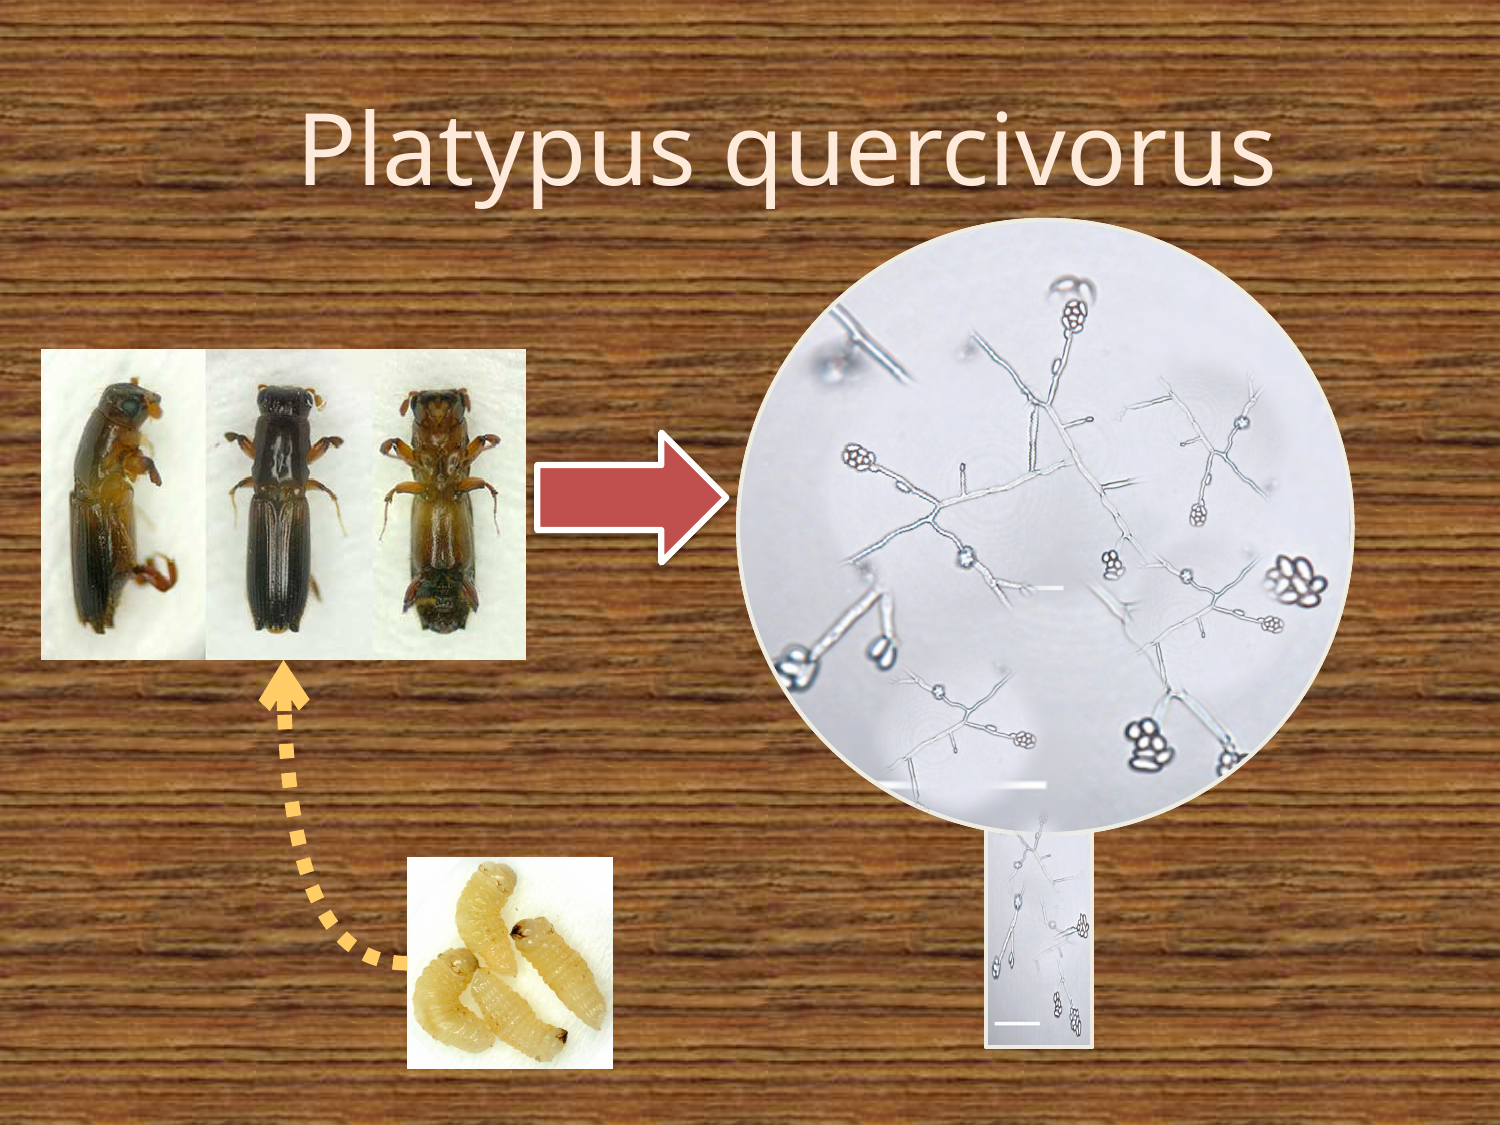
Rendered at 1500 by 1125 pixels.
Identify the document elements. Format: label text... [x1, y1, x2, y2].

text_box [984, 936, 1094, 1049]
text_box [534, 429, 730, 566]
picture [0, 0, 1500, 1125]
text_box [283, 669, 408, 964]
text_box [1310, 367, 1355, 687]
text_box Platypus quercivorus [281, 78, 1294, 213]
text_box [1214, 267, 1294, 343]
text_box [1062, 646, 1282, 833]
text_box [736, 217, 1213, 769]
